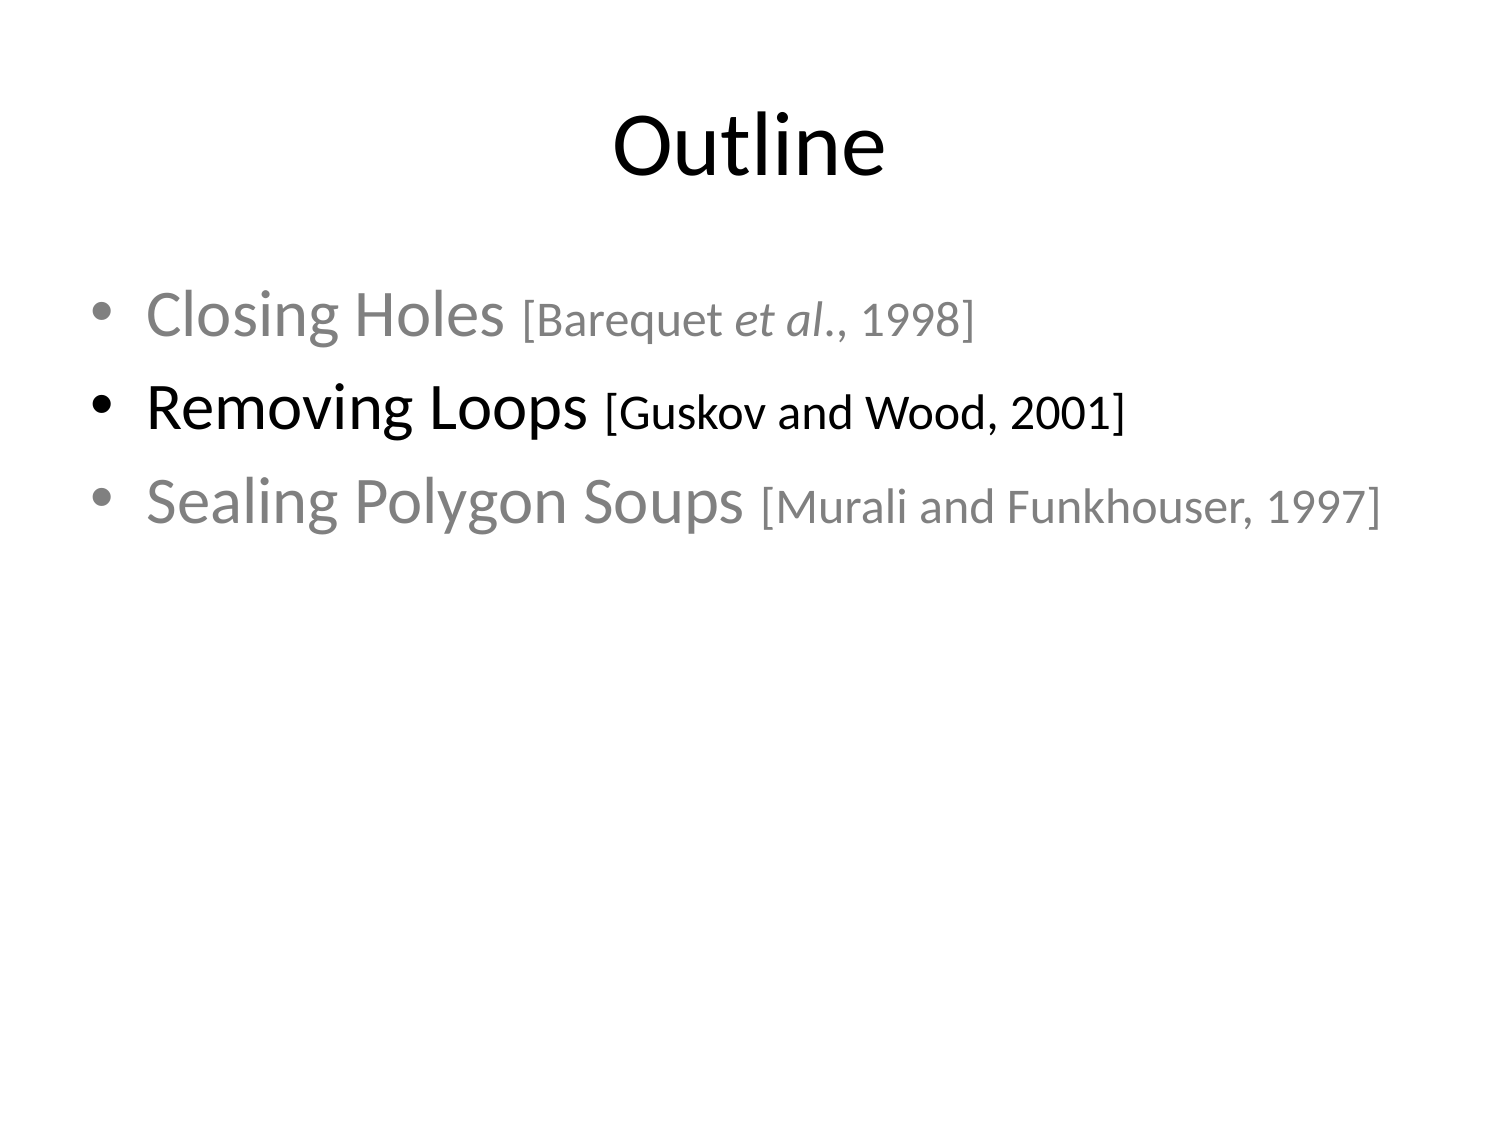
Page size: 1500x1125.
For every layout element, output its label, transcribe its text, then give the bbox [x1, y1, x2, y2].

list Closing Holes [Barequet et al., 1998] Removing Loops [Guskov and Wood, 2001] Sealing Polygon Soups [Murali and Funkhouser, 1997] [75, 262, 1425, 1005]
title Outline [75, 45, 1425, 233]
